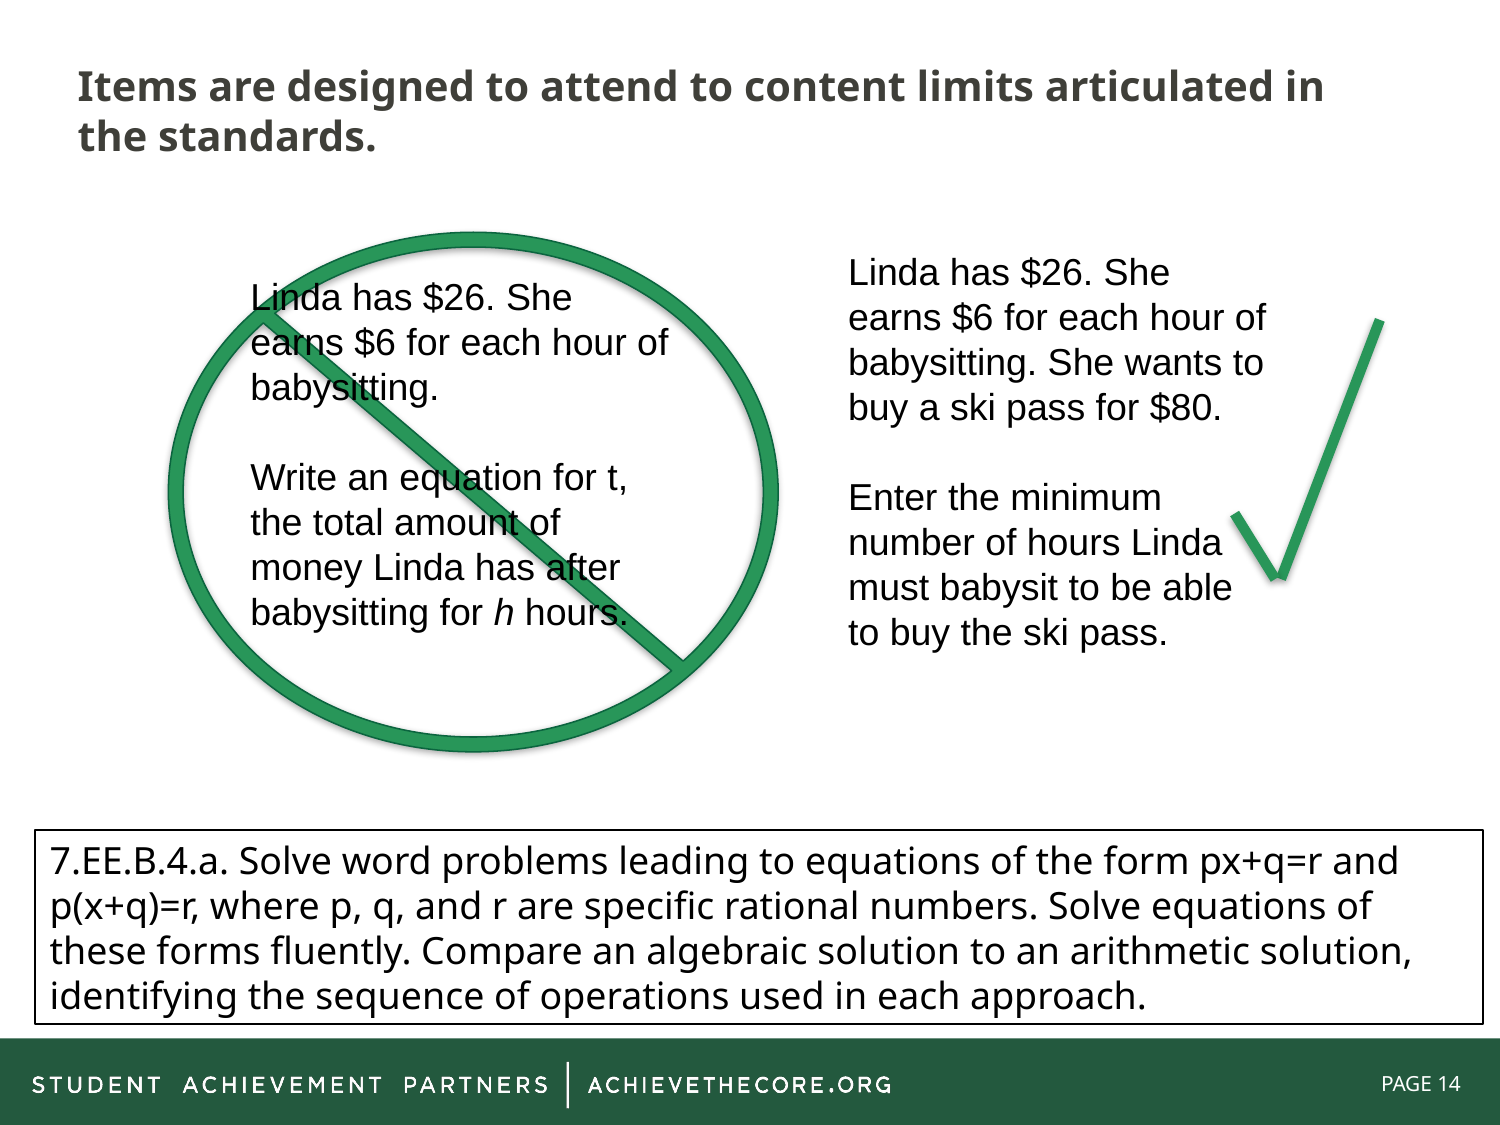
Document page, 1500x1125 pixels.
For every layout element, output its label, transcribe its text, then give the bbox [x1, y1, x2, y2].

text_box [167, 328, 235, 656]
text_box Linda has $26. She earns $6 for each hour of babysitting. Write an equation for t, the total amount of money Linda has after babysitting for h hours. [235, 265, 686, 686]
text_box 7.EE.B.4.a. Solve word problems leading to equations of the form px+q=r and p(x+q)=r, where p, q, and r are specific rational numbers. Solve equations of these forms fluently. Compare an algebraic solution to an arithmetic solution, identifying the sequence of operations used in each approach. [34, 829, 1483, 1025]
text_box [1221, 525, 1288, 567]
picture [12, 1055, 911, 1112]
text_box [269, 686, 678, 753]
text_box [1200, 399, 1461, 500]
text_box [323, 231, 624, 265]
text_box [686, 304, 779, 680]
text_box Linda has $26. She earns $6 for each hour of babysitting. She wants to buy a ski pass for $80. Enter the minimum number of hours Linda must babysit to be able to buy the ski pass. [833, 240, 1284, 706]
title Items are designed to attend to content limits articulated in the standards. [62, 45, 1350, 233]
